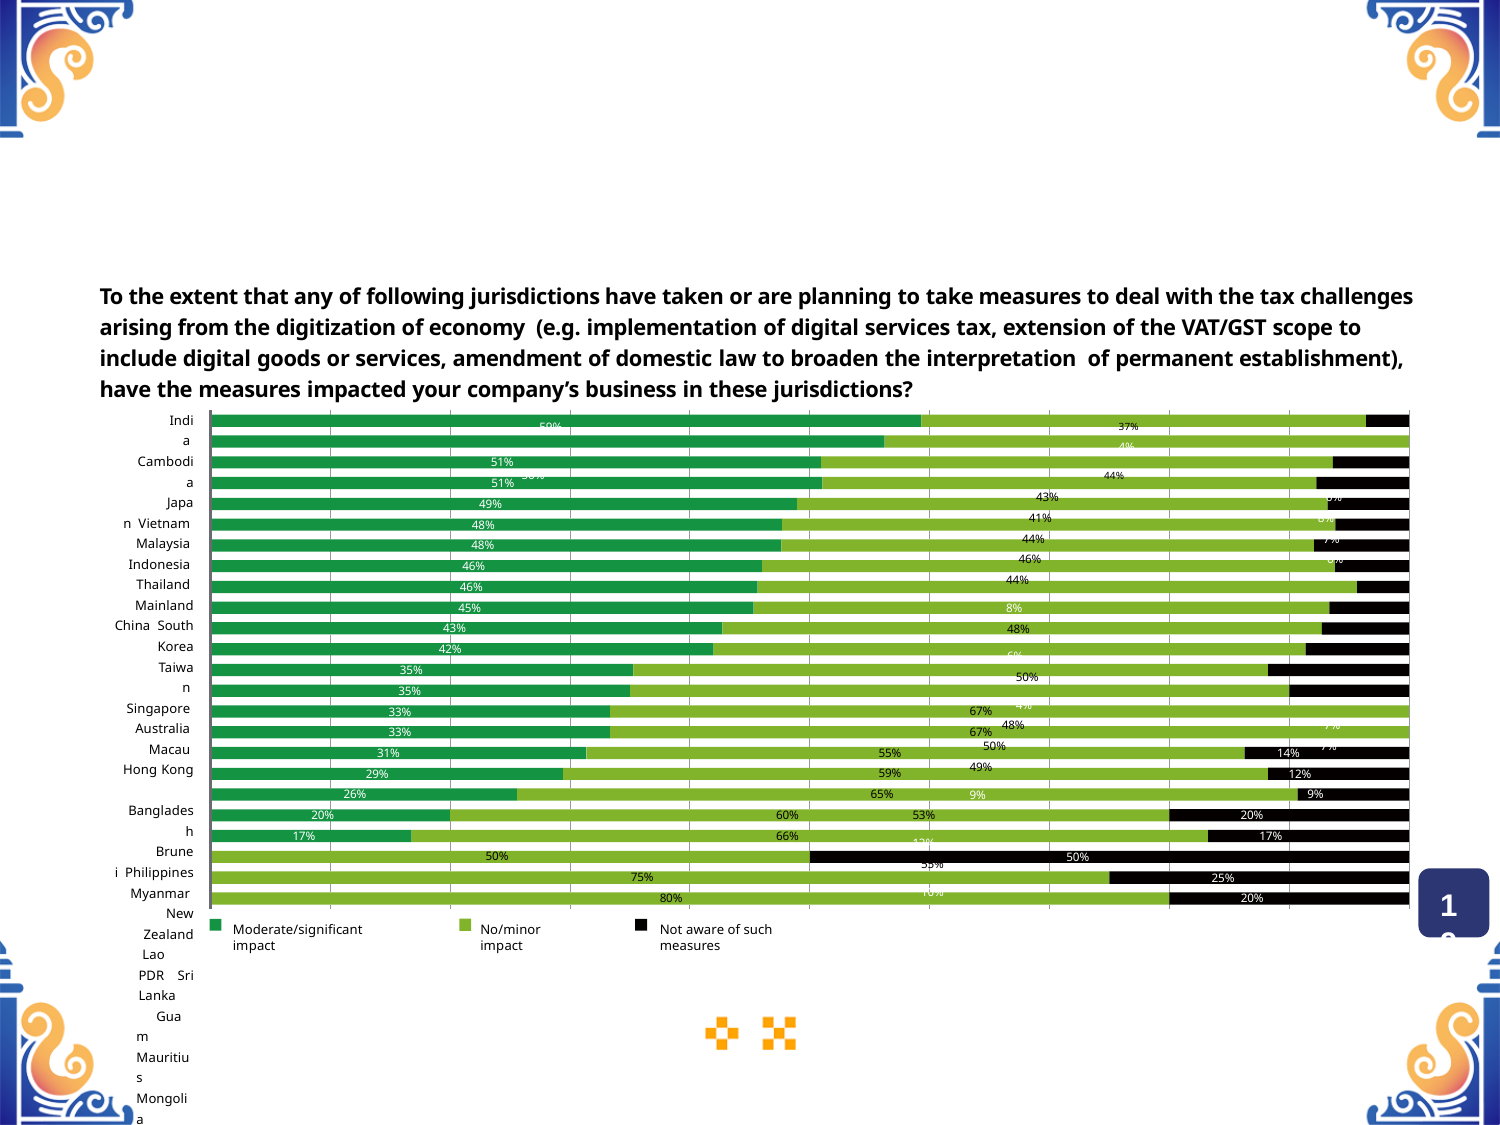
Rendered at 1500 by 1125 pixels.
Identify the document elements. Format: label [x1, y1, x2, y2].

picture [0, 0, 1500, 1125]
text_box [209, 410, 1410, 909]
